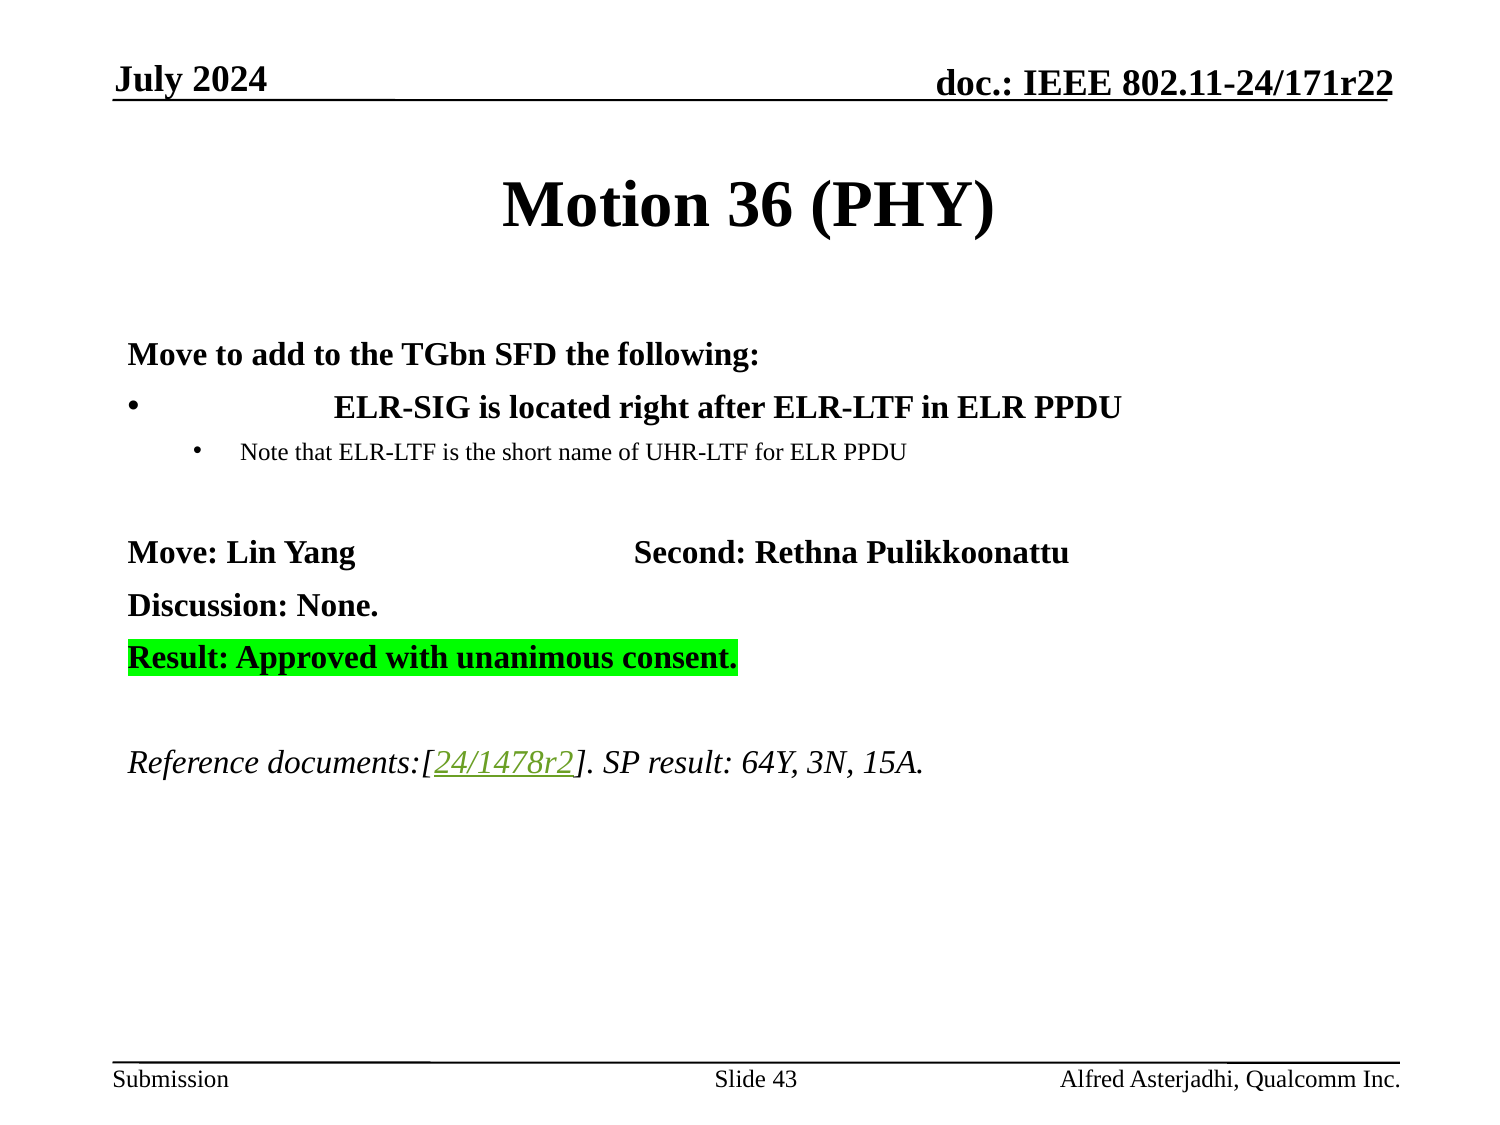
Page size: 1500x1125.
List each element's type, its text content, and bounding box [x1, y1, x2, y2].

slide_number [114, 54, 423, 100]
title Motion 36 (PHY) [112, 112, 1388, 288]
slide_number Slide 43 [712, 1061, 800, 1123]
footer Alfred Asterjadhi, Qualcomm Inc. [878, 1061, 1402, 1093]
list Move to add to the TGbn SFD the following: ELR-SIG is located right after ELR-LTF in ELR PPDU Note that ELR-LTF is the short name of UHR-LTF for ELR PPDU Move: Lin Yang Second: Rethna Pulikkoonattu Discussion: None. Result: Approved with unanimous consent. Reference documents:[24/1478r2]. SP result: 64Y, 3N, 15A. [112, 324, 1388, 1000]
